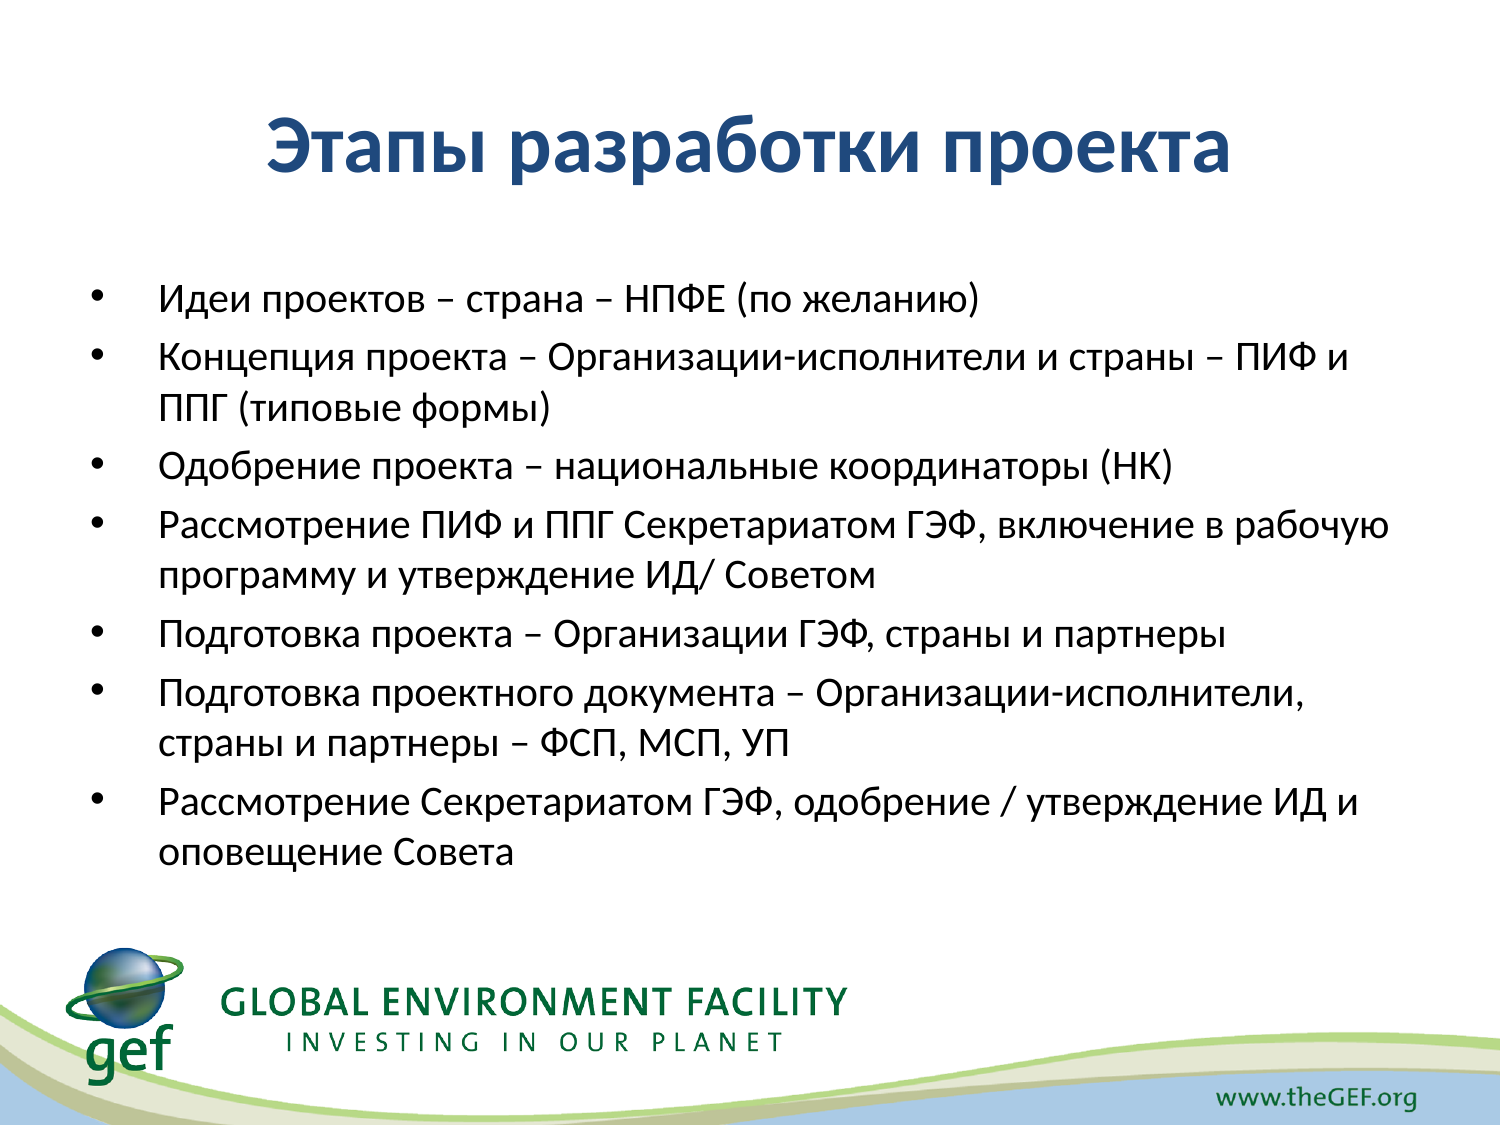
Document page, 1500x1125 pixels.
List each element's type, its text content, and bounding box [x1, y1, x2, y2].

title Этапы разработки проекта [74, 44, 1426, 233]
list Идеи проектов – страна – НПФЕ (по желанию) Концепция проекта – Организации-исполнители и страны – ПИФ и ППГ (типовые формы) Одобрение проекта – национальные координаторы (НК) Рассмотрение ПИФ и ППГ Секретариатом ГЭФ, включение в рабочую программу и утверждение ИД/ Советом Подготовка проекта – Организации ГЭФ, страны и партнеры Подготовка проектного документа – Организации-исполнители, страны и партнеры – ФСП, МСП, УП Рассмотрение Секретариатом ГЭФ, одобрение / утверждение ИД и оповещение Совета [74, 262, 1426, 888]
picture [0, 920, 1500, 1125]
